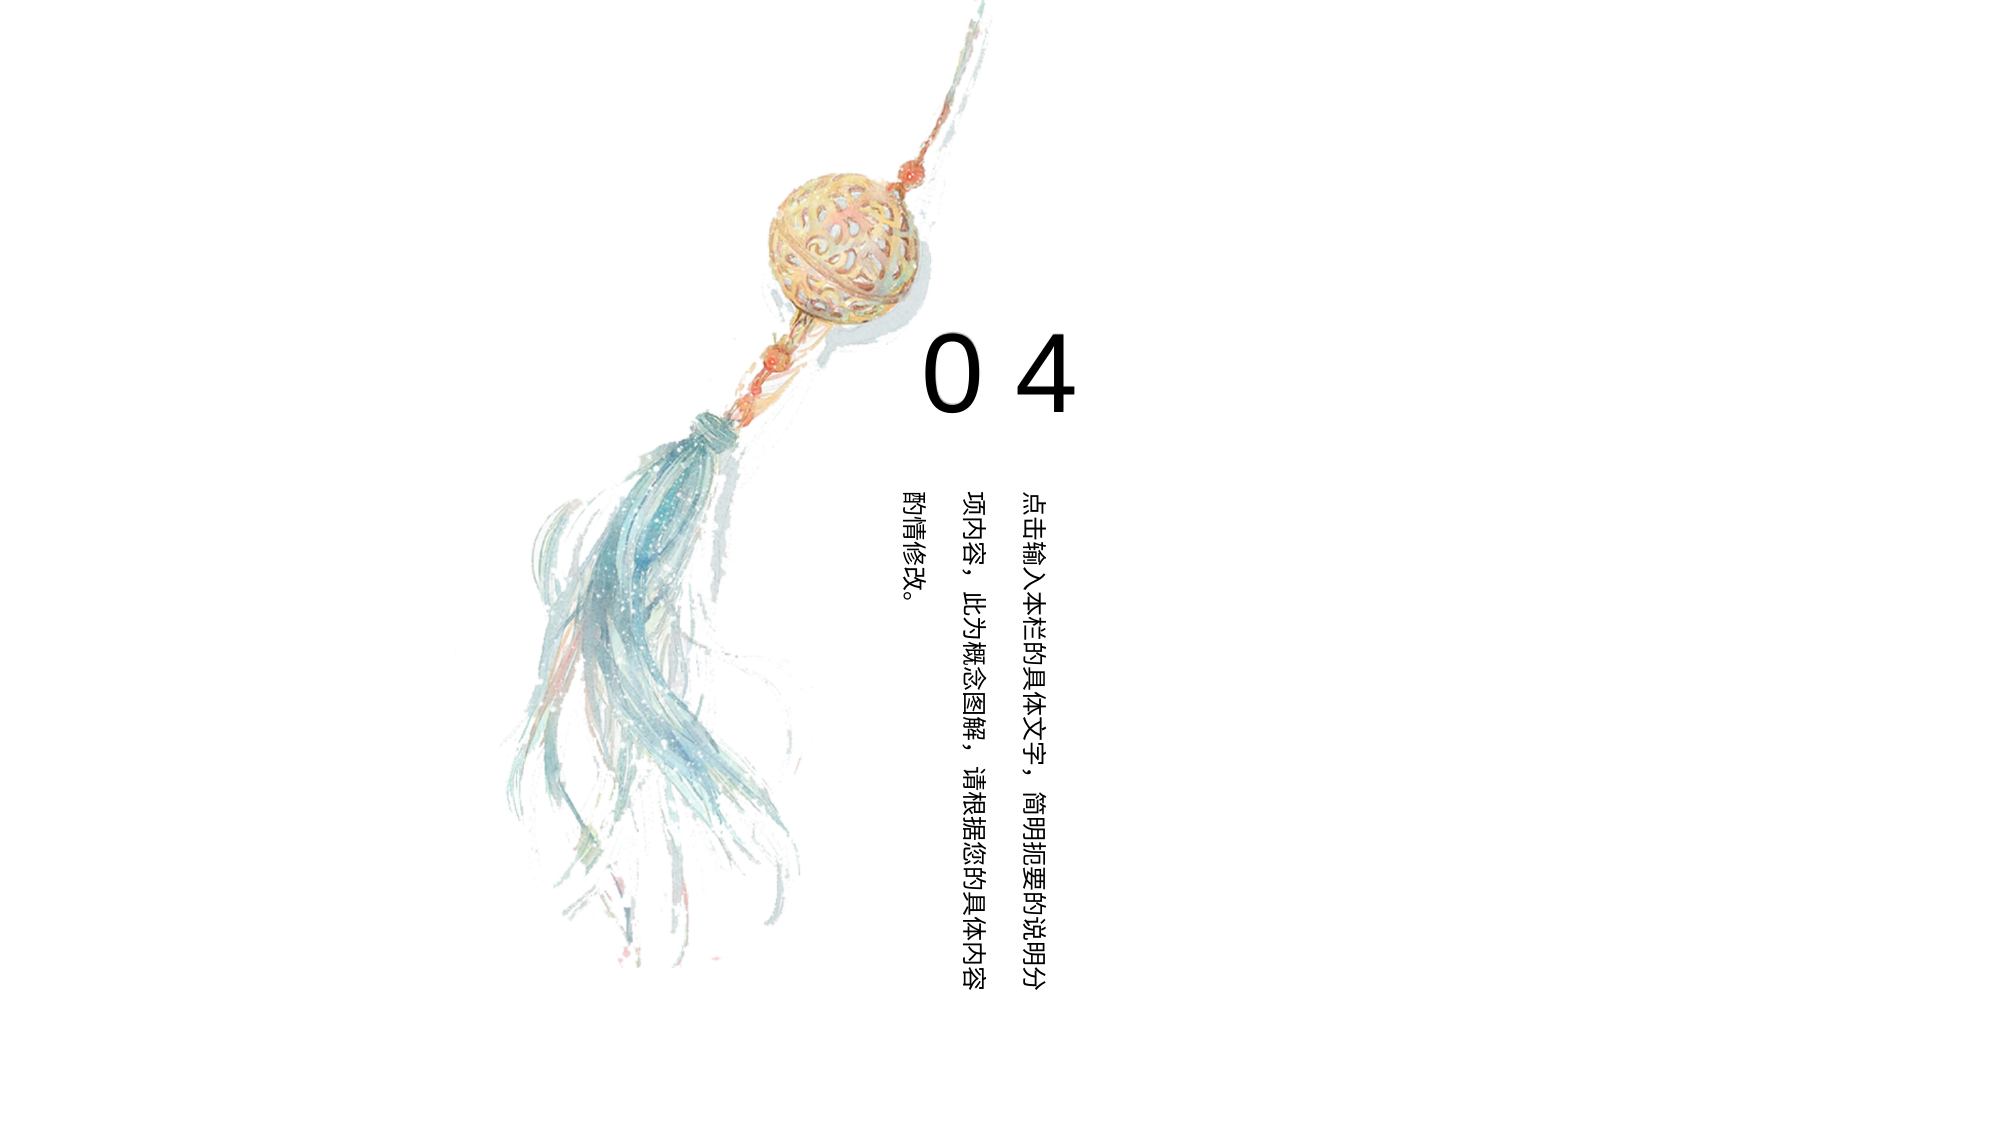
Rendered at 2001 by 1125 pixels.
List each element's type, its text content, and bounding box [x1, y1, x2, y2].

text_box 0 4 [1035, 292, 1164, 442]
text_box 点击输入本栏的具体文字，简明扼要的说明分项内容，此为概念图解，请根据您的具体内容酌情修改。 [882, 476, 1088, 1024]
picture [395, 0, 1035, 968]
